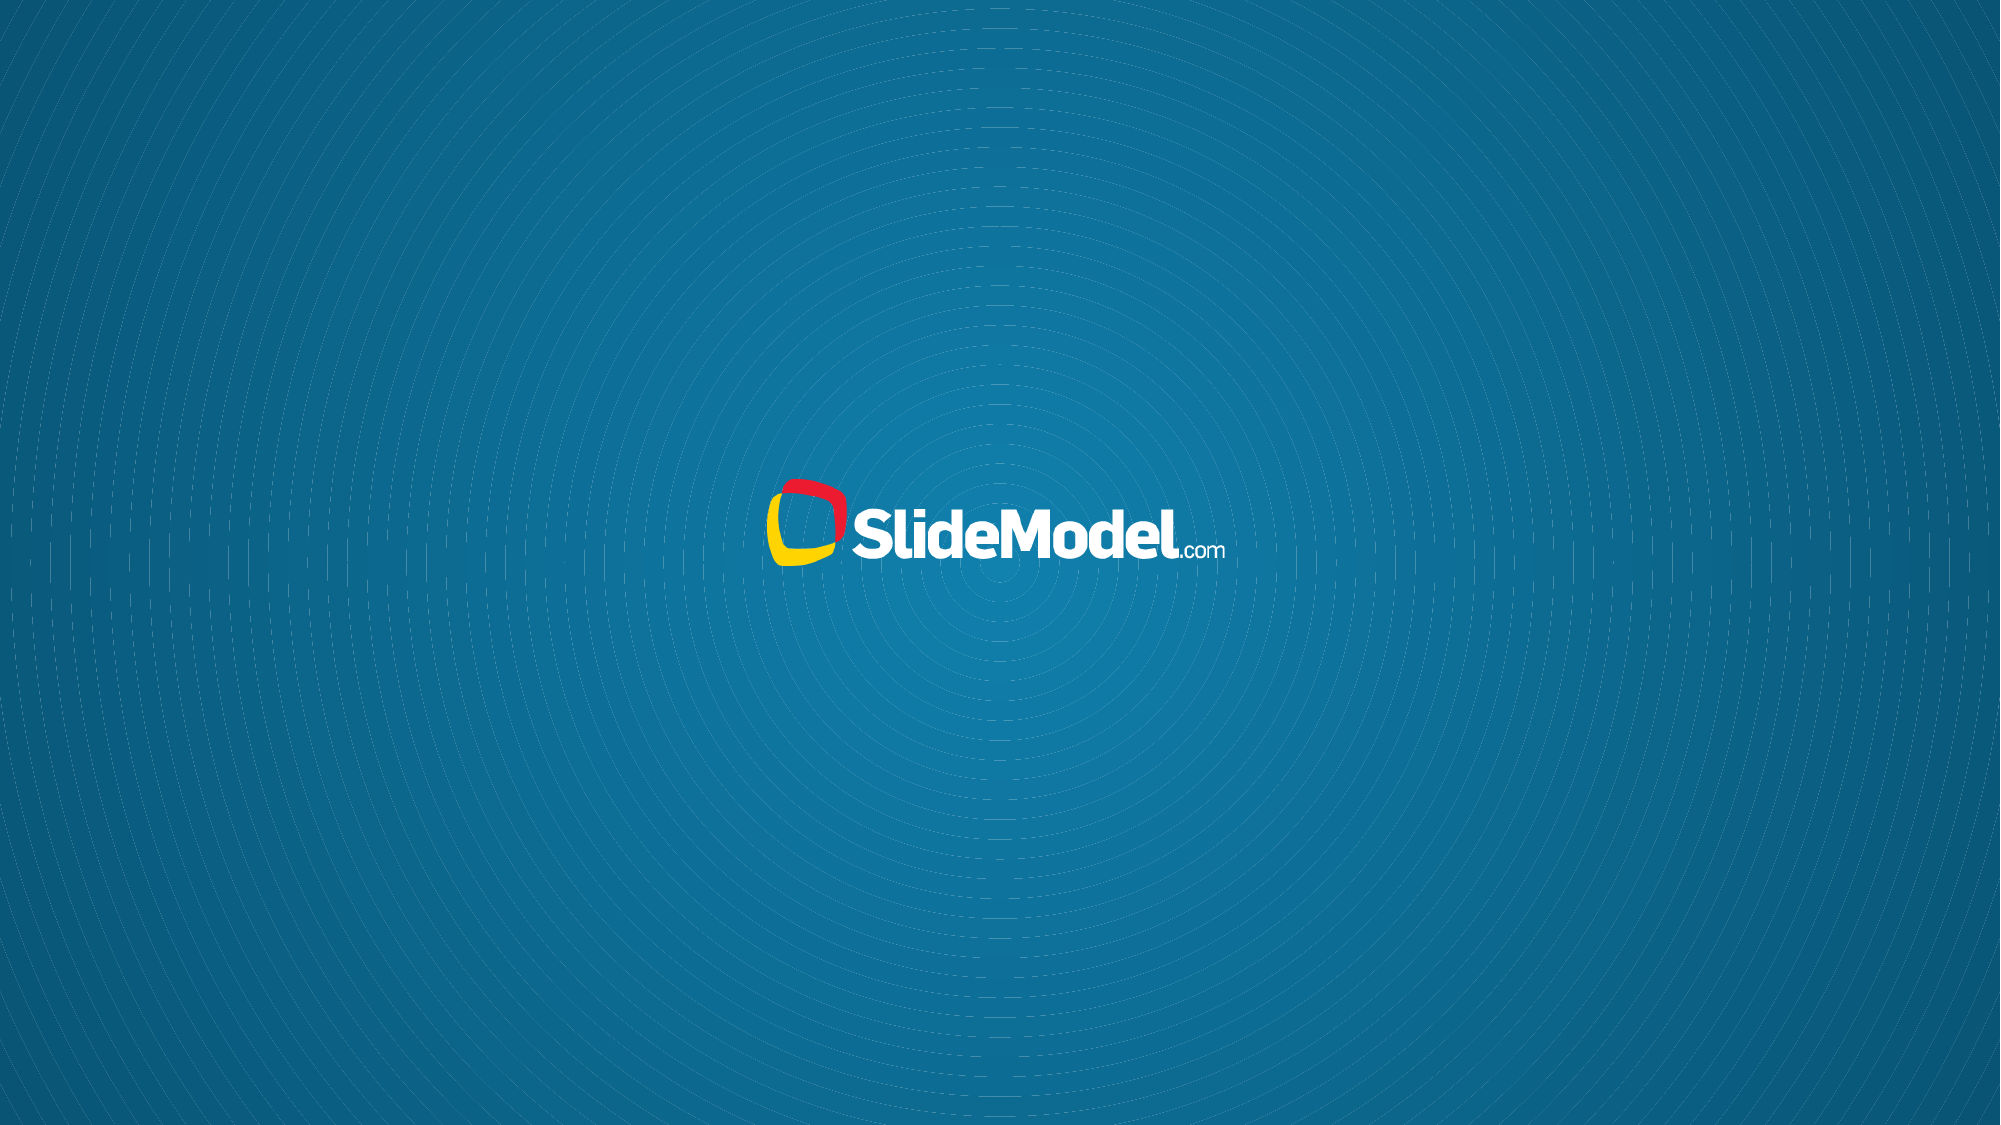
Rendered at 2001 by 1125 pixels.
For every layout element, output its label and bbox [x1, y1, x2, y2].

picture [766, 479, 1225, 566]
